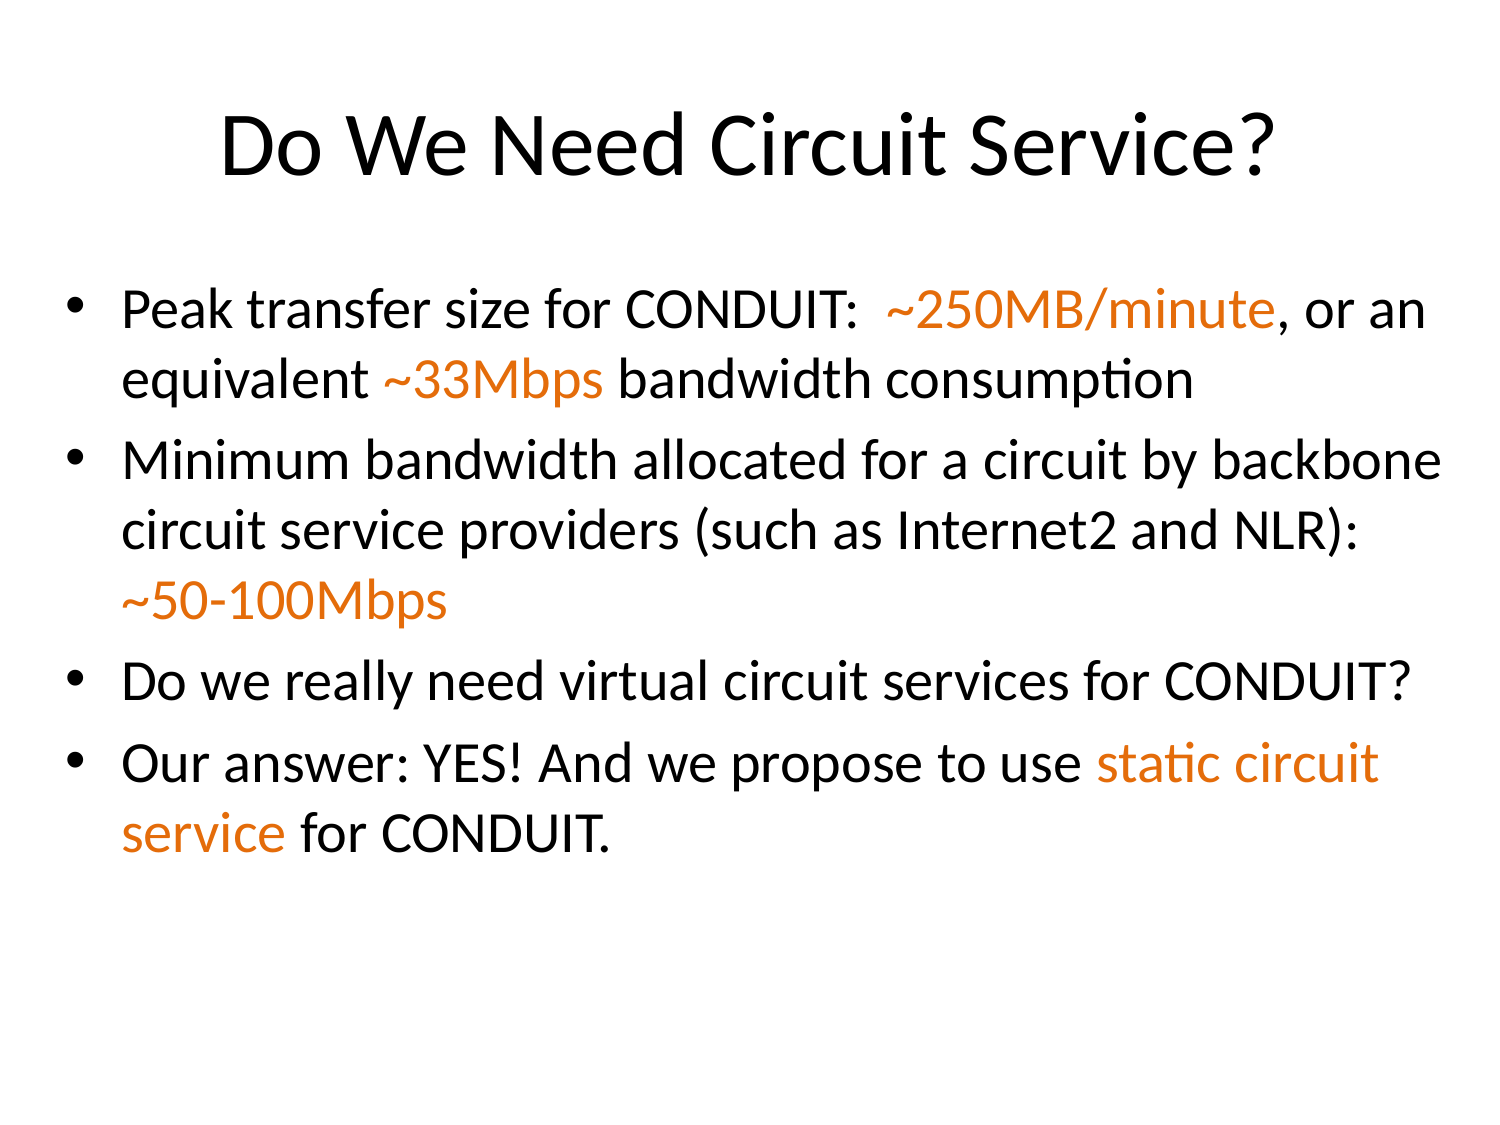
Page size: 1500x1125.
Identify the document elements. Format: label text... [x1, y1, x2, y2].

list Peak transfer size for CONDUIT: ~250MB/minute, or an equivalent ~33Mbps bandwidth consumption Minimum bandwidth allocated for a circuit by backbone circuit service providers (such as Internet2 and NLR): ~50-100Mbps Do we really need virtual circuit services for CONDUIT? Our answer: YES! And we propose to use static circuit service for CONDUIT. [50, 262, 1463, 1005]
title Do We Need Circuit Service? [75, 45, 1425, 233]
